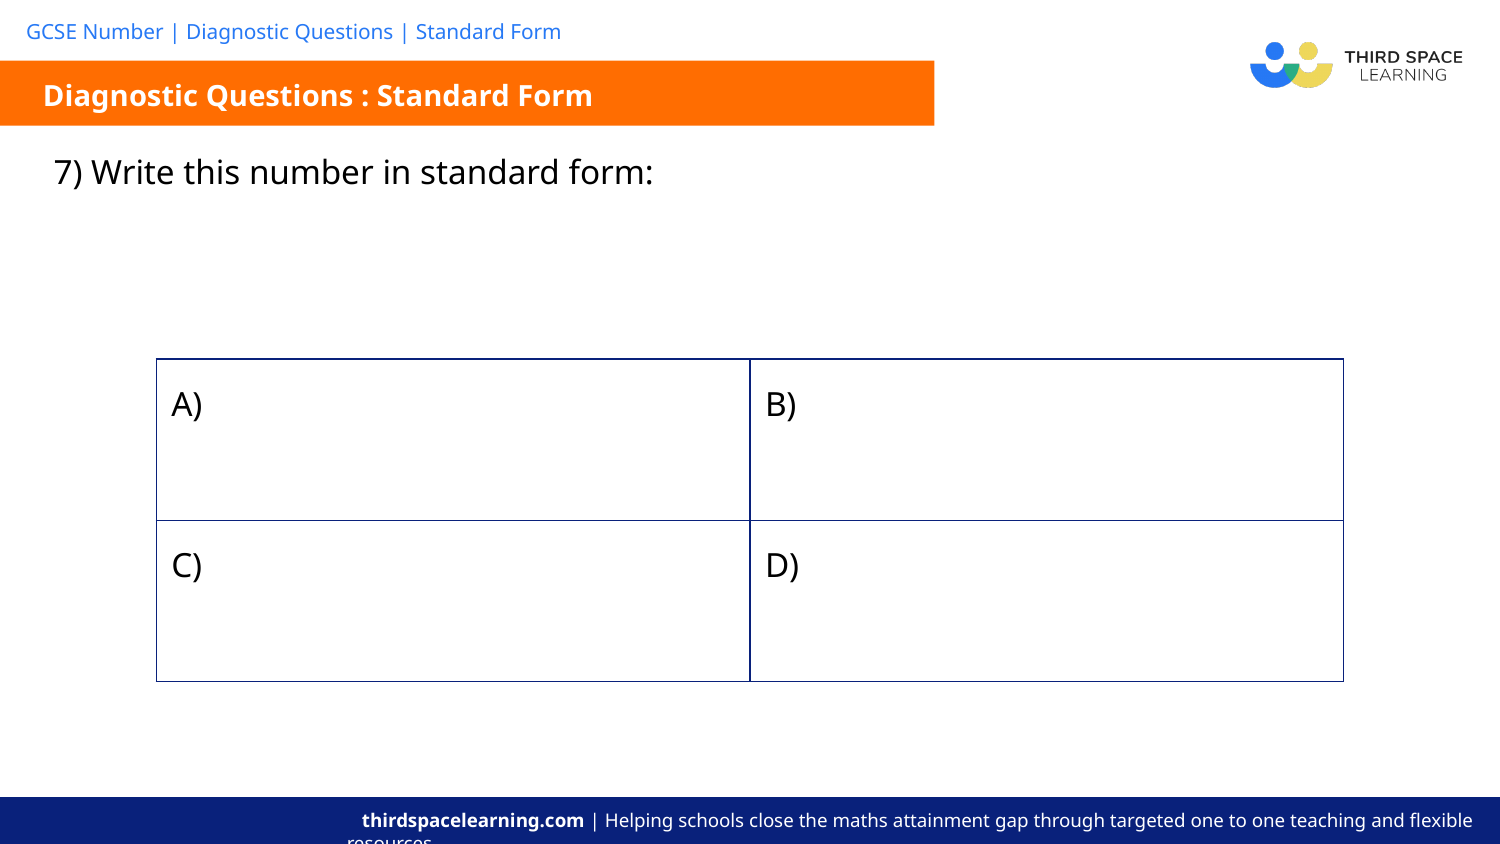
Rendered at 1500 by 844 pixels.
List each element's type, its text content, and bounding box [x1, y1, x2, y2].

text_box Diagnostic Questions : Standard Form [27, 61, 778, 127]
picture [1250, 33, 1465, 99]
